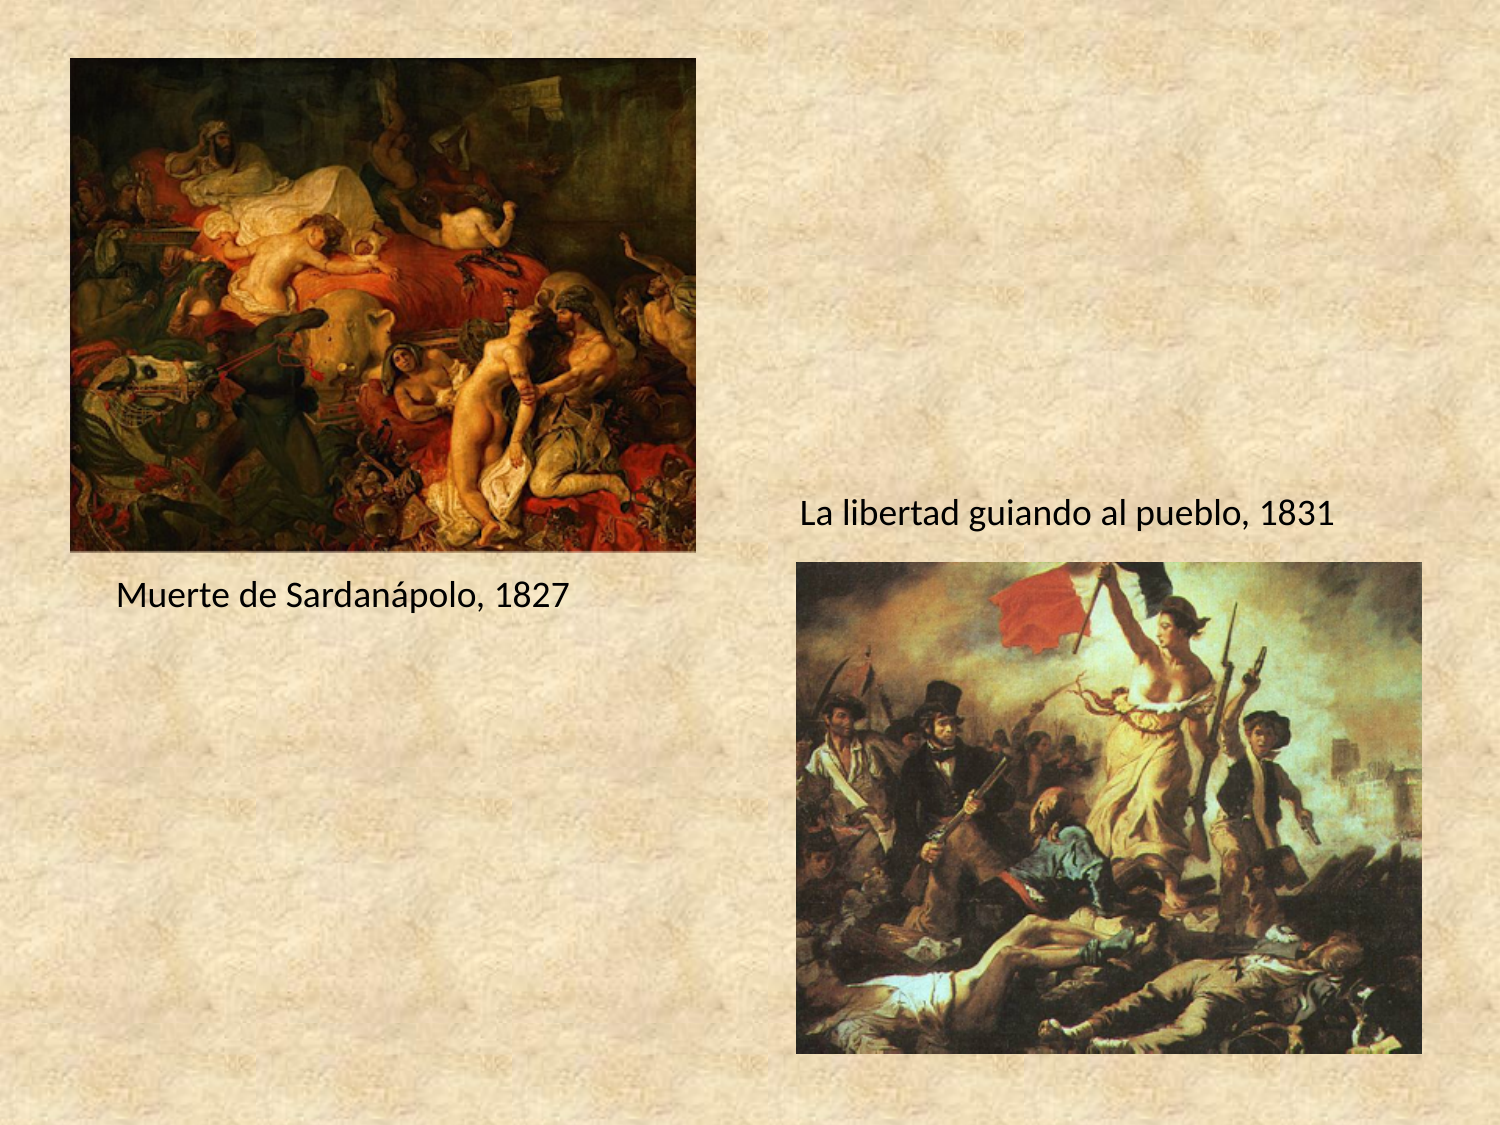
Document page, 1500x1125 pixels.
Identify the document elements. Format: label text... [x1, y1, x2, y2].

picture [0, 0, 1500, 1125]
text_box La libertad guiando al pueblo, 1831 [785, 480, 1371, 541]
text_box Muerte de Sardanápolo, 1827 [58, 562, 645, 623]
